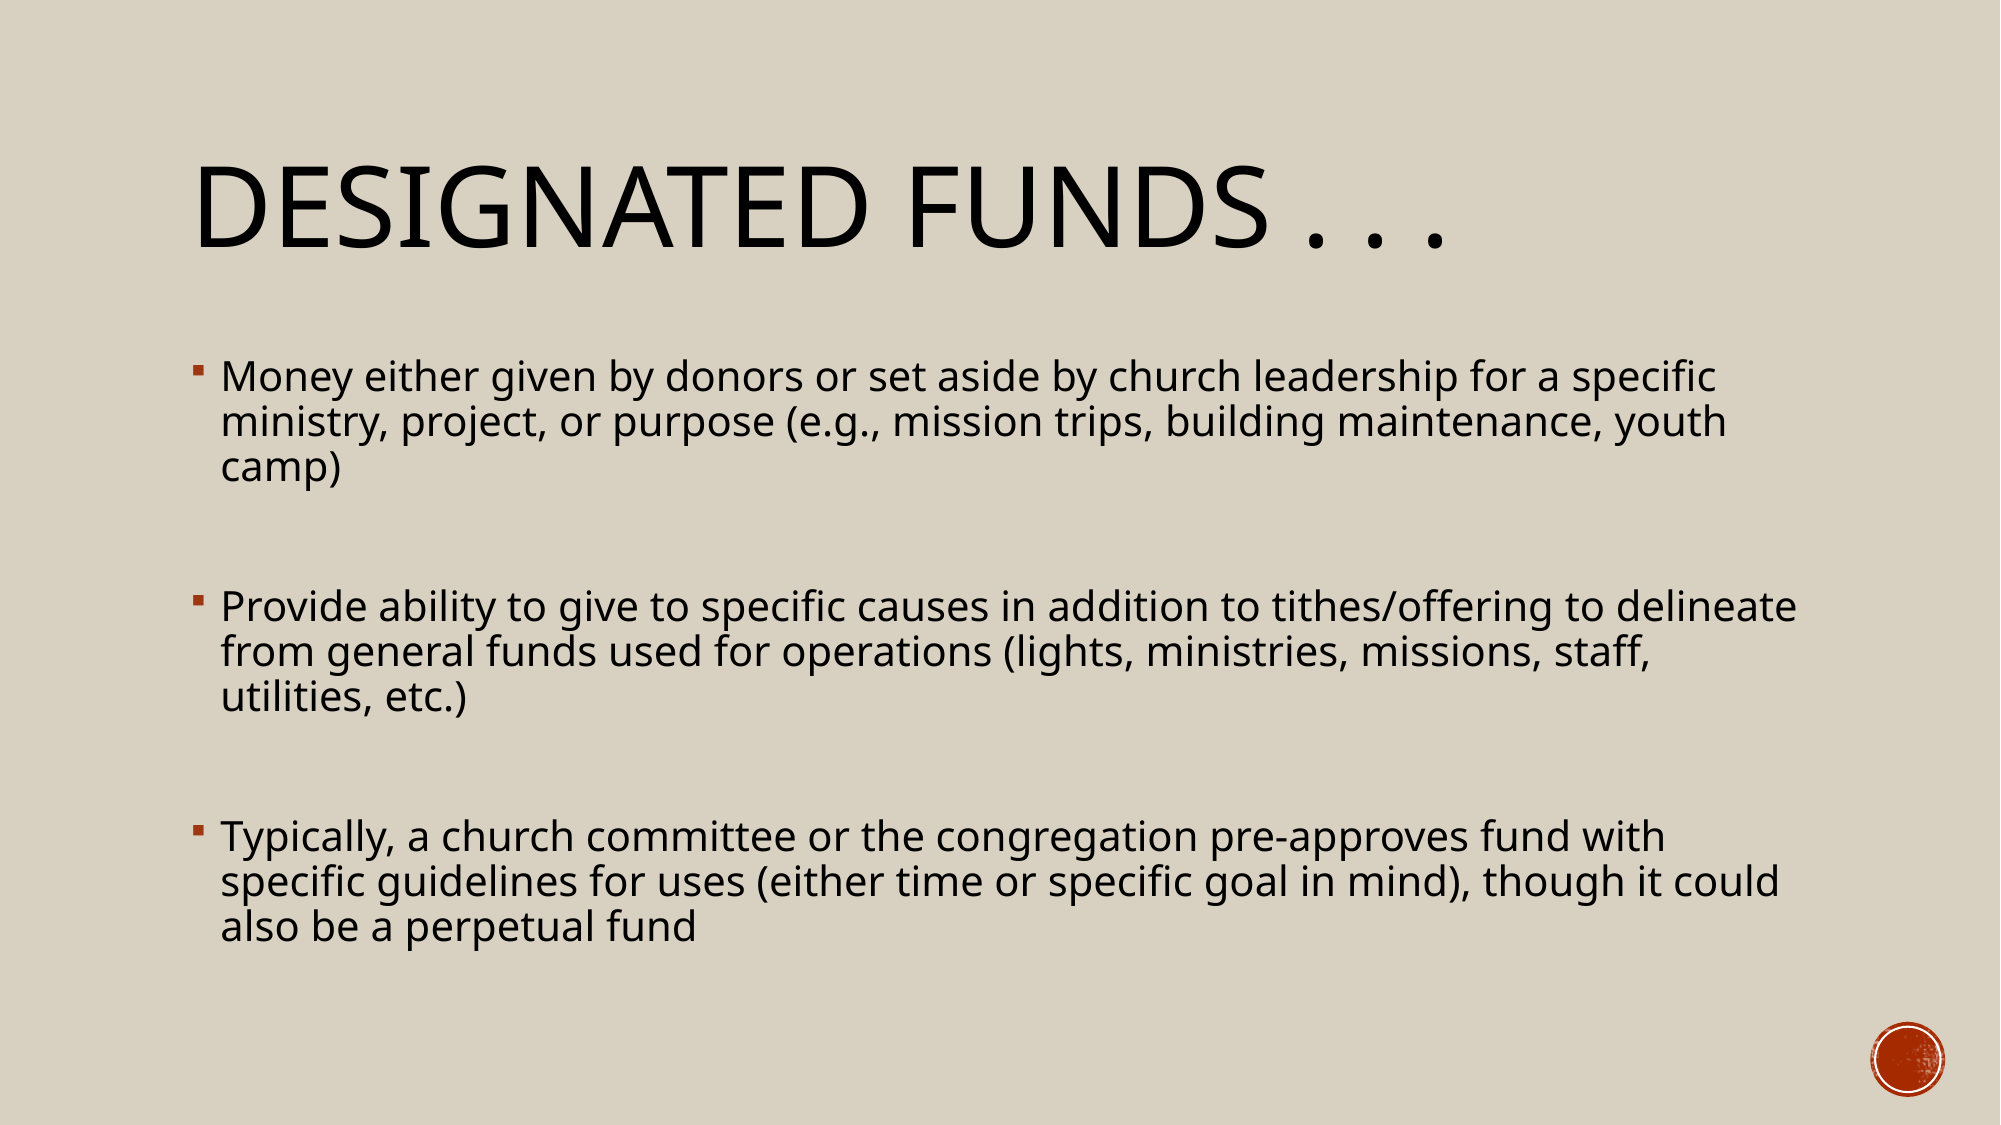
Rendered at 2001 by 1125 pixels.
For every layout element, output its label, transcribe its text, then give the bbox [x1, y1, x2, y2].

title Designated Funds . . . [175, 79, 1826, 344]
list Money either given by donors or set aside by church leadership for a specific ministry, project, or purpose (e.g., mission trips, building maintenance, youth camp) Provide ability to give to specific causes in addition to tithes/offering to delineate from general funds used for operations (lights, ministries, missions, staff, utilities, etc.) Typically, a church committee or the congregation pre-approves fund with specific guidelines for uses (either time or specific goal in mind), though it could also be a perpetual fund [175, 348, 1826, 1013]
